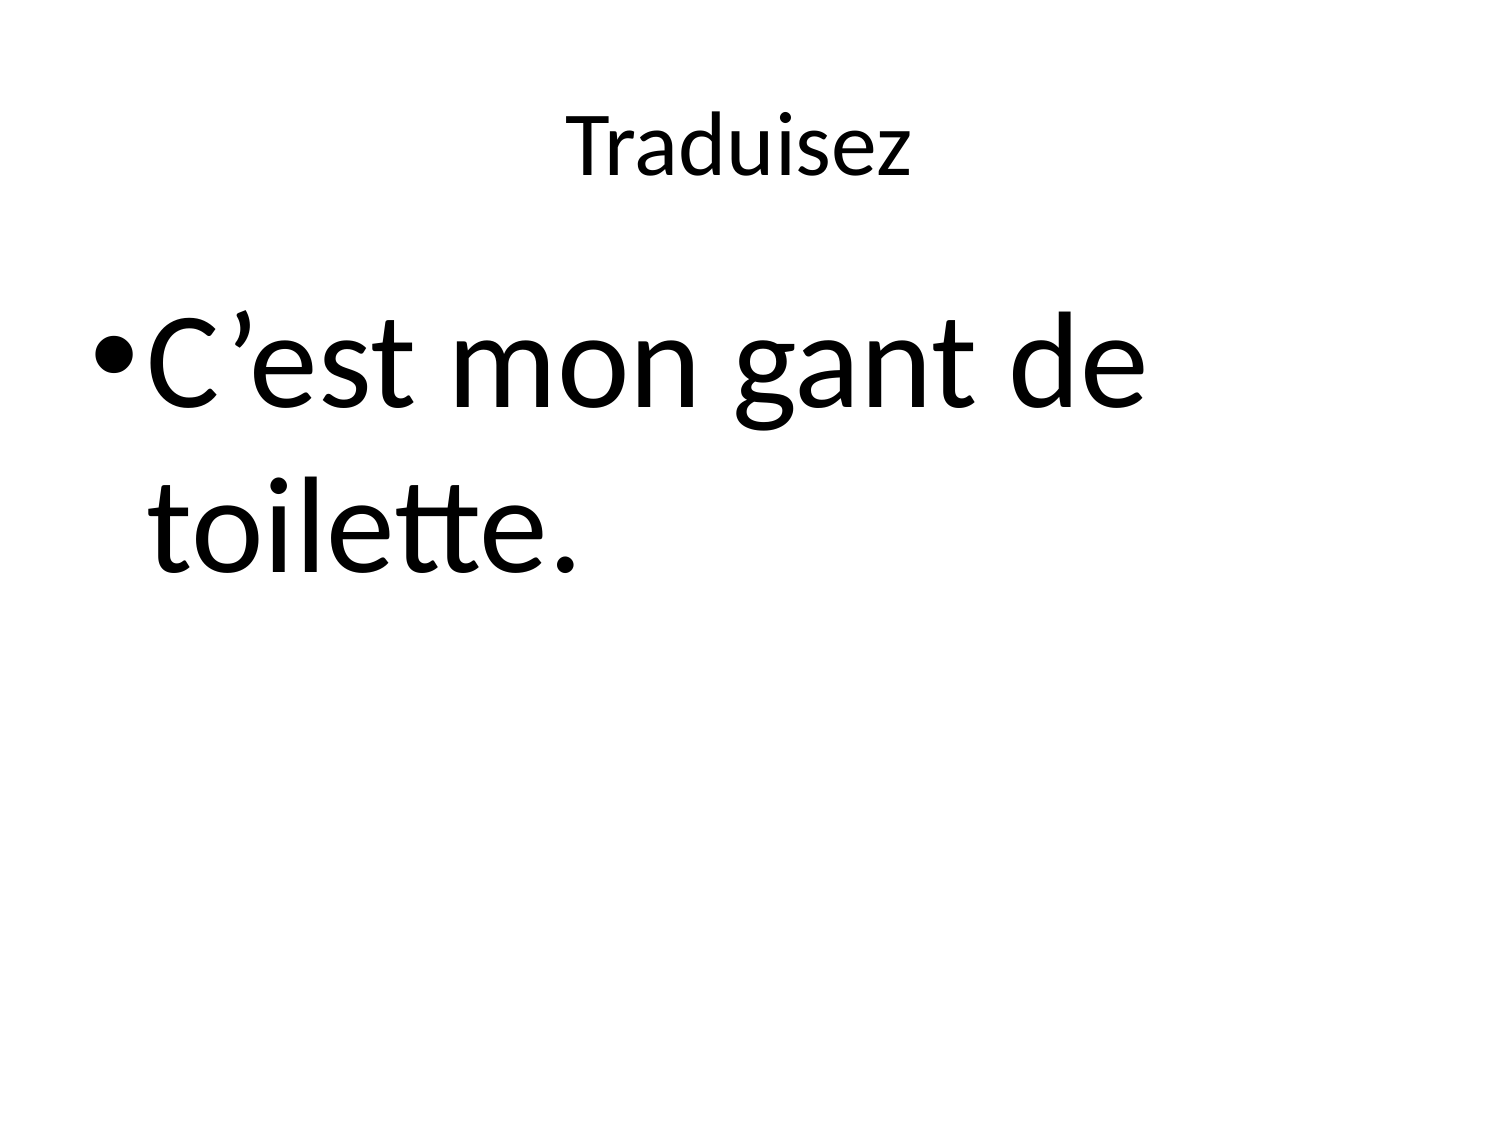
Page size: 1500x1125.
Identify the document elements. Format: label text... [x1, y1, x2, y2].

title Traduisez [75, 45, 1425, 233]
list C’est mon gant de toilette. [75, 262, 1425, 1005]
